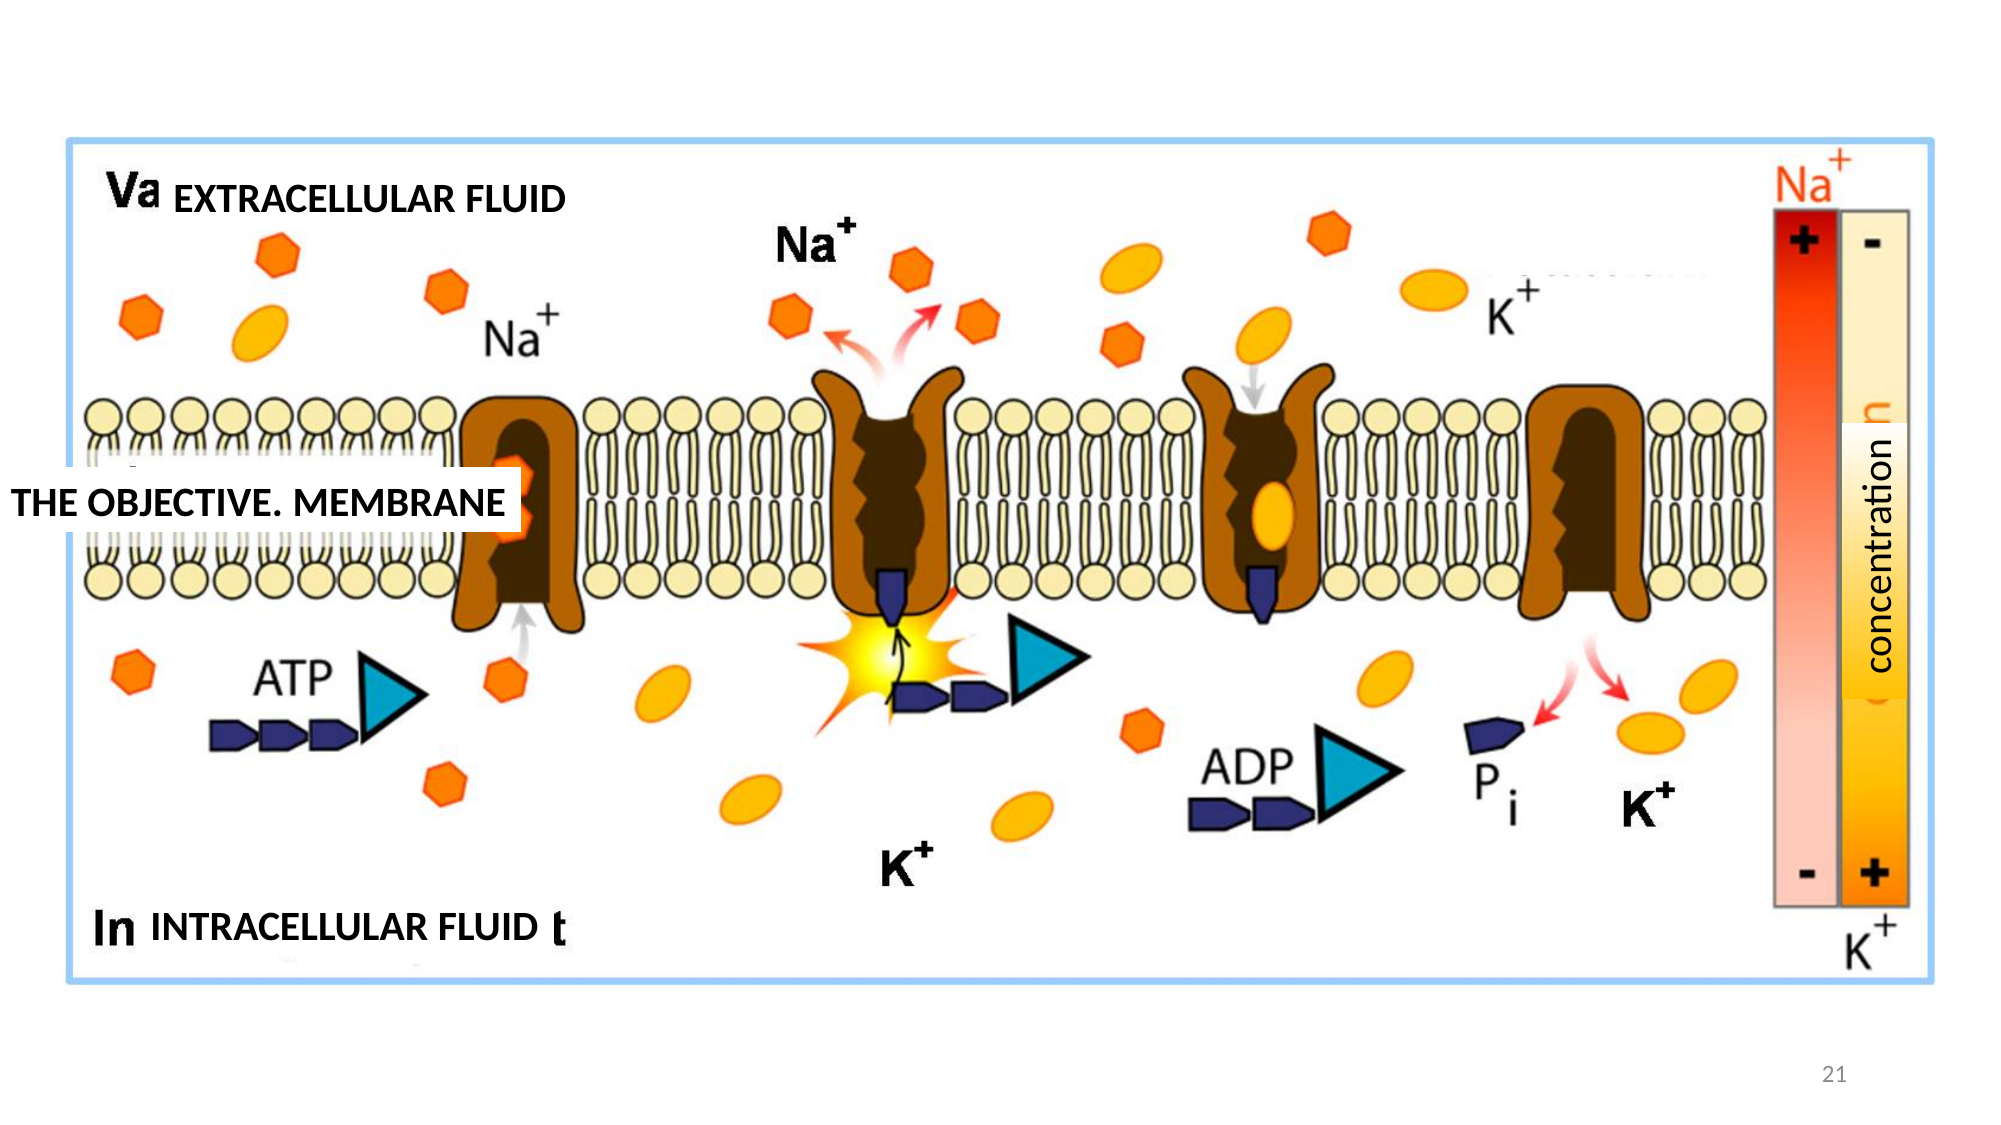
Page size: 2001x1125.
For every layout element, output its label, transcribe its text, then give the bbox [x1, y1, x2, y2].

slide_number 21 [1412, 1042, 1863, 1103]
text_box THE OBJECTIVE. MEMBRANE [0, 467, 59, 532]
picture [59, 136, 1936, 986]
